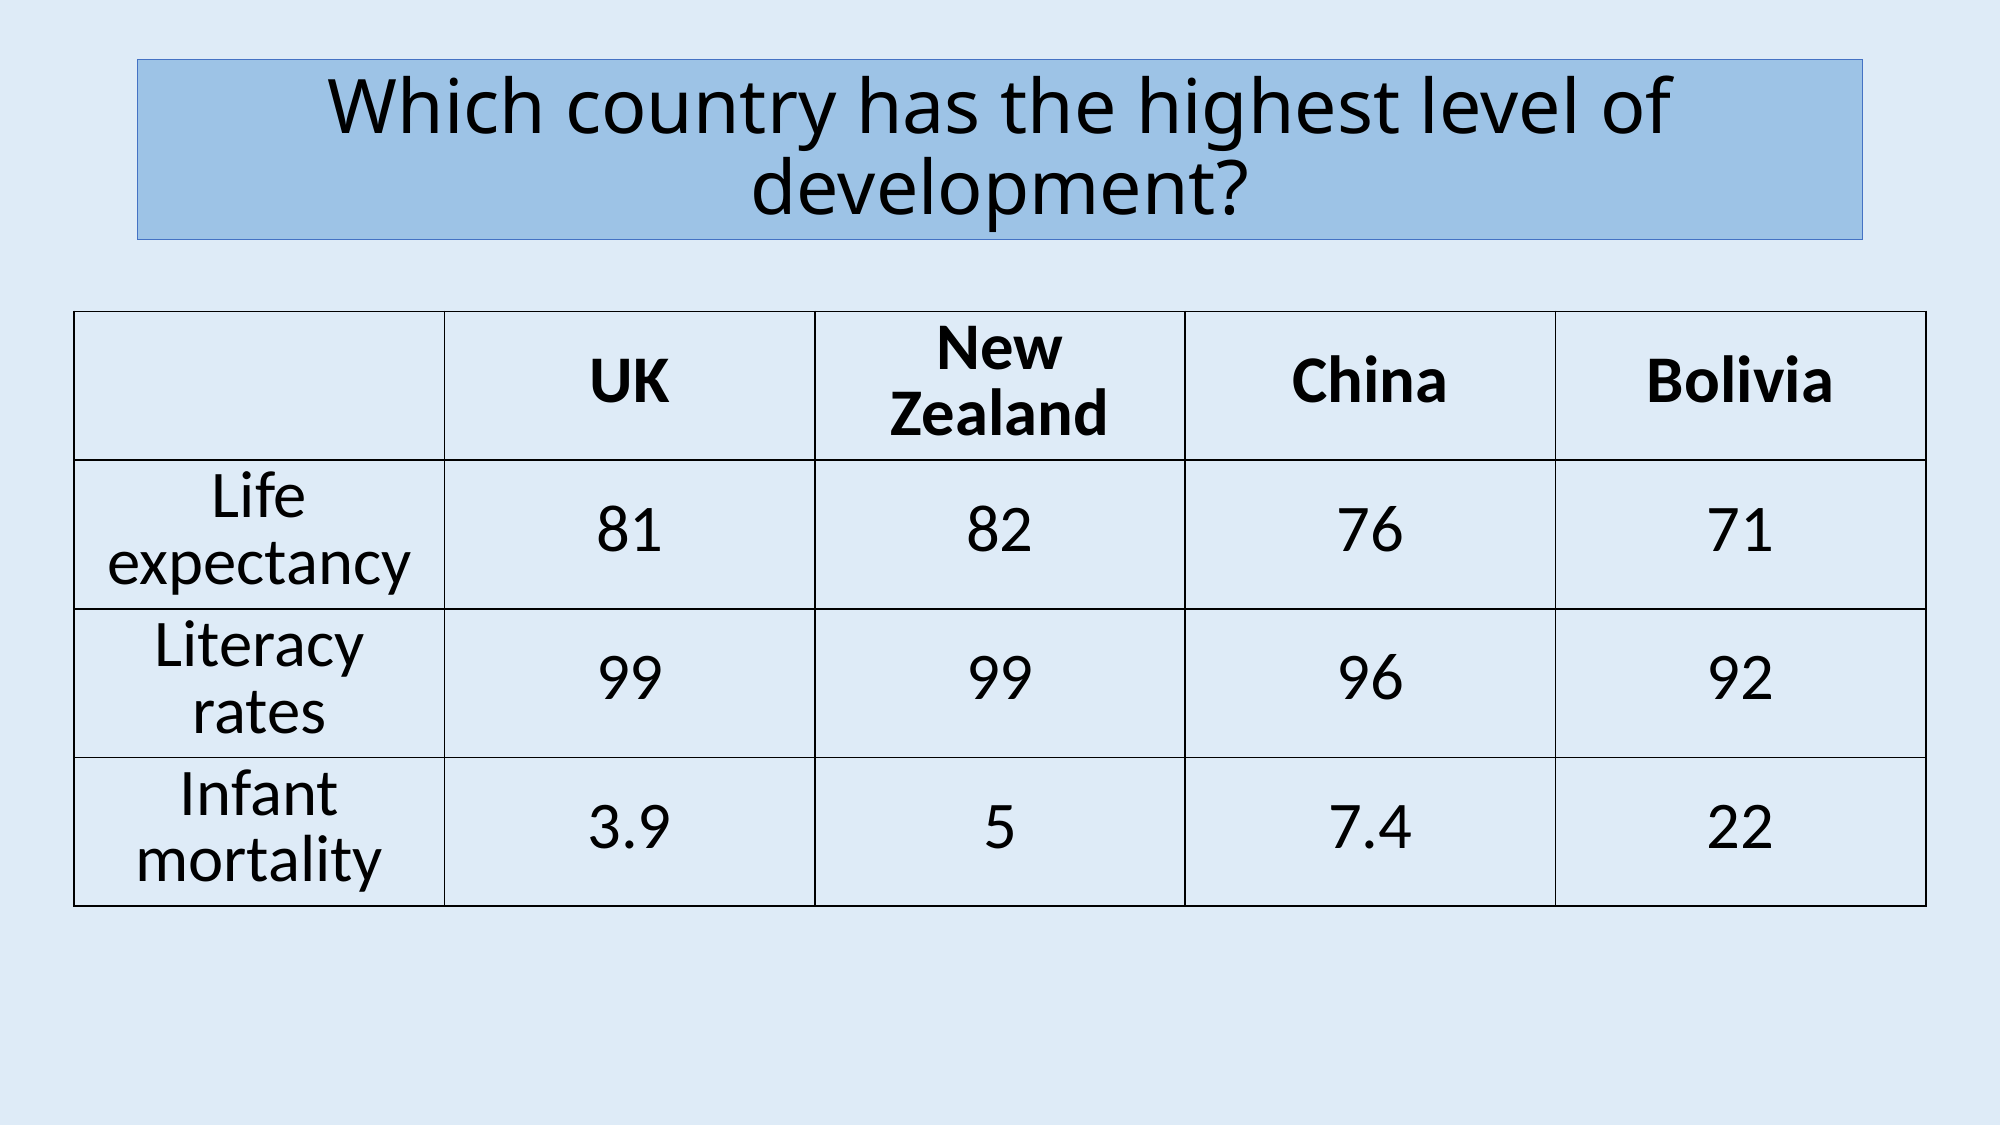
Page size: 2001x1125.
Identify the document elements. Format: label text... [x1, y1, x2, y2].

table_cell Life expectancy [75, 461, 444, 608]
table_header China [1186, 312, 1555, 459]
table_header Bolivia [1556, 312, 1925, 459]
table_header UK [445, 312, 814, 459]
title Which country has the highest level of development? [137, 59, 1863, 240]
table_cell 7.4 [1186, 758, 1555, 905]
table_cell 96 [1186, 610, 1555, 757]
table_cell Literacy rates [75, 610, 444, 757]
table_cell 76 [1186, 461, 1555, 608]
table_cell 3.9 [445, 758, 814, 905]
table_cell 5 [816, 758, 1184, 905]
table_cell 82 [816, 461, 1184, 608]
table_cell 99 [445, 610, 814, 757]
table_cell 22 [1556, 758, 1925, 905]
table_cell 81 [445, 461, 814, 608]
table_header [75, 312, 444, 459]
table_cell 99 [816, 610, 1184, 757]
table_cell 71 [1556, 461, 1925, 608]
table_cell Infant mortality [75, 758, 444, 905]
table_header New Zealand [816, 312, 1184, 459]
table_cell 92 [1556, 610, 1925, 757]
